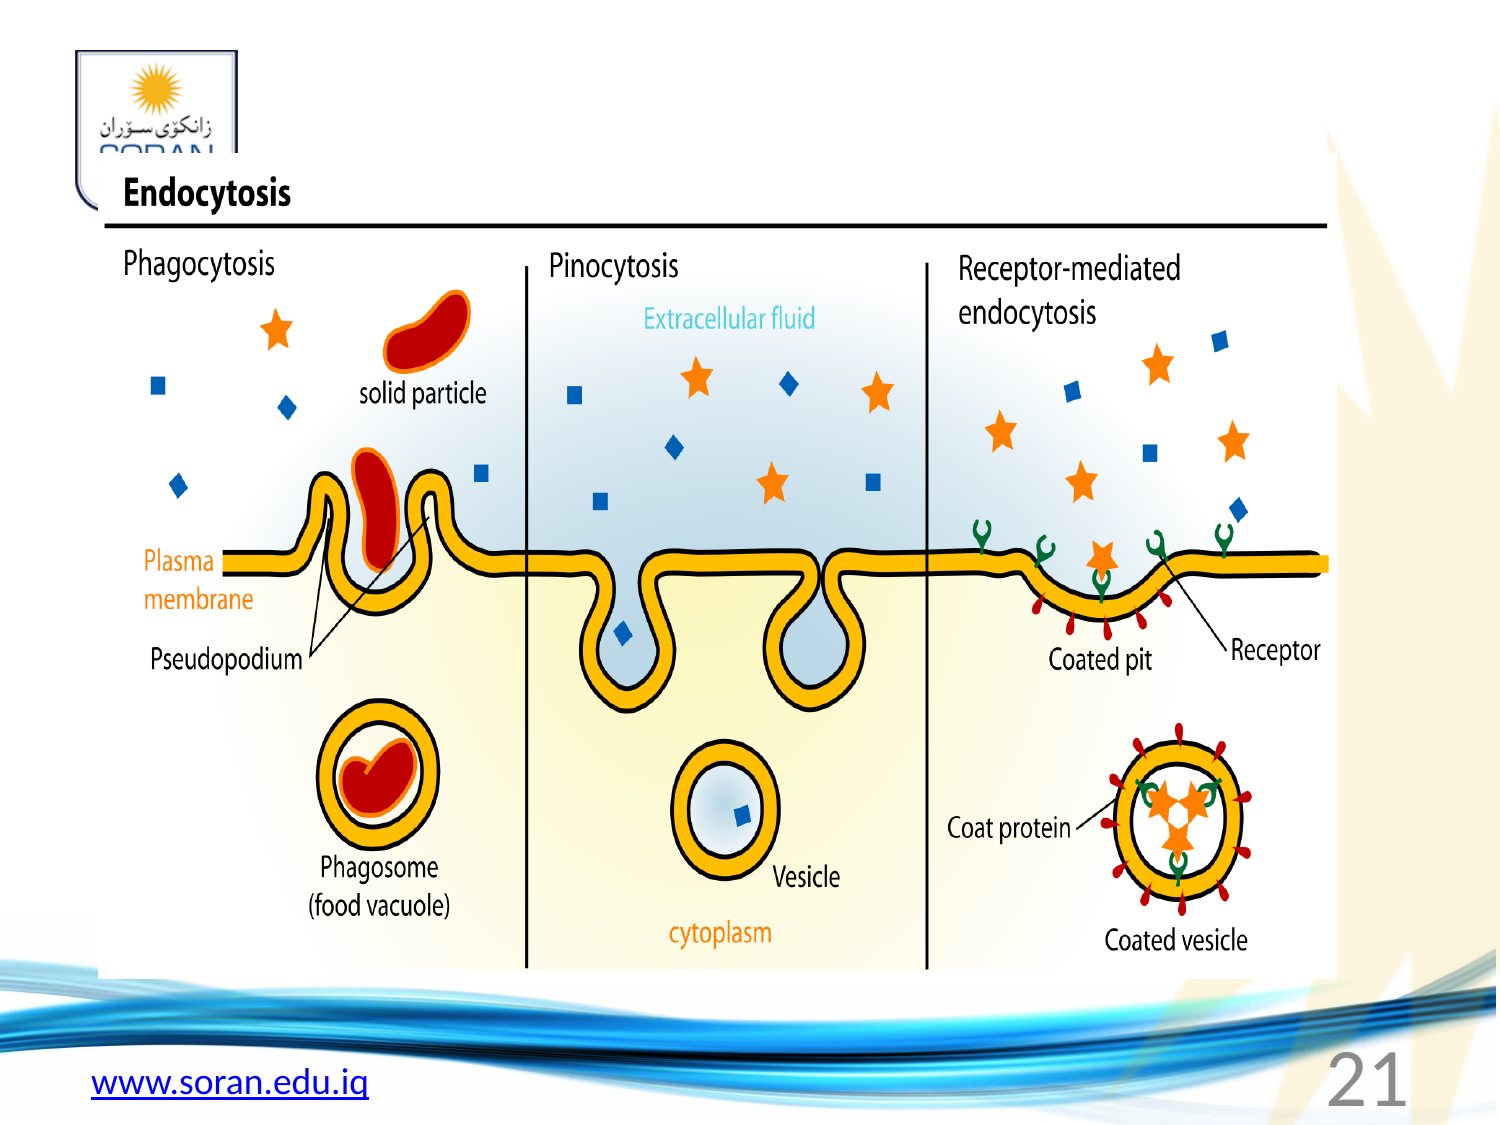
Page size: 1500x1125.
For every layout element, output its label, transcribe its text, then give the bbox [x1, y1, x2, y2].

picture [0, 50, 1500, 1125]
slide_number 21 [1074, 1042, 1425, 1103]
